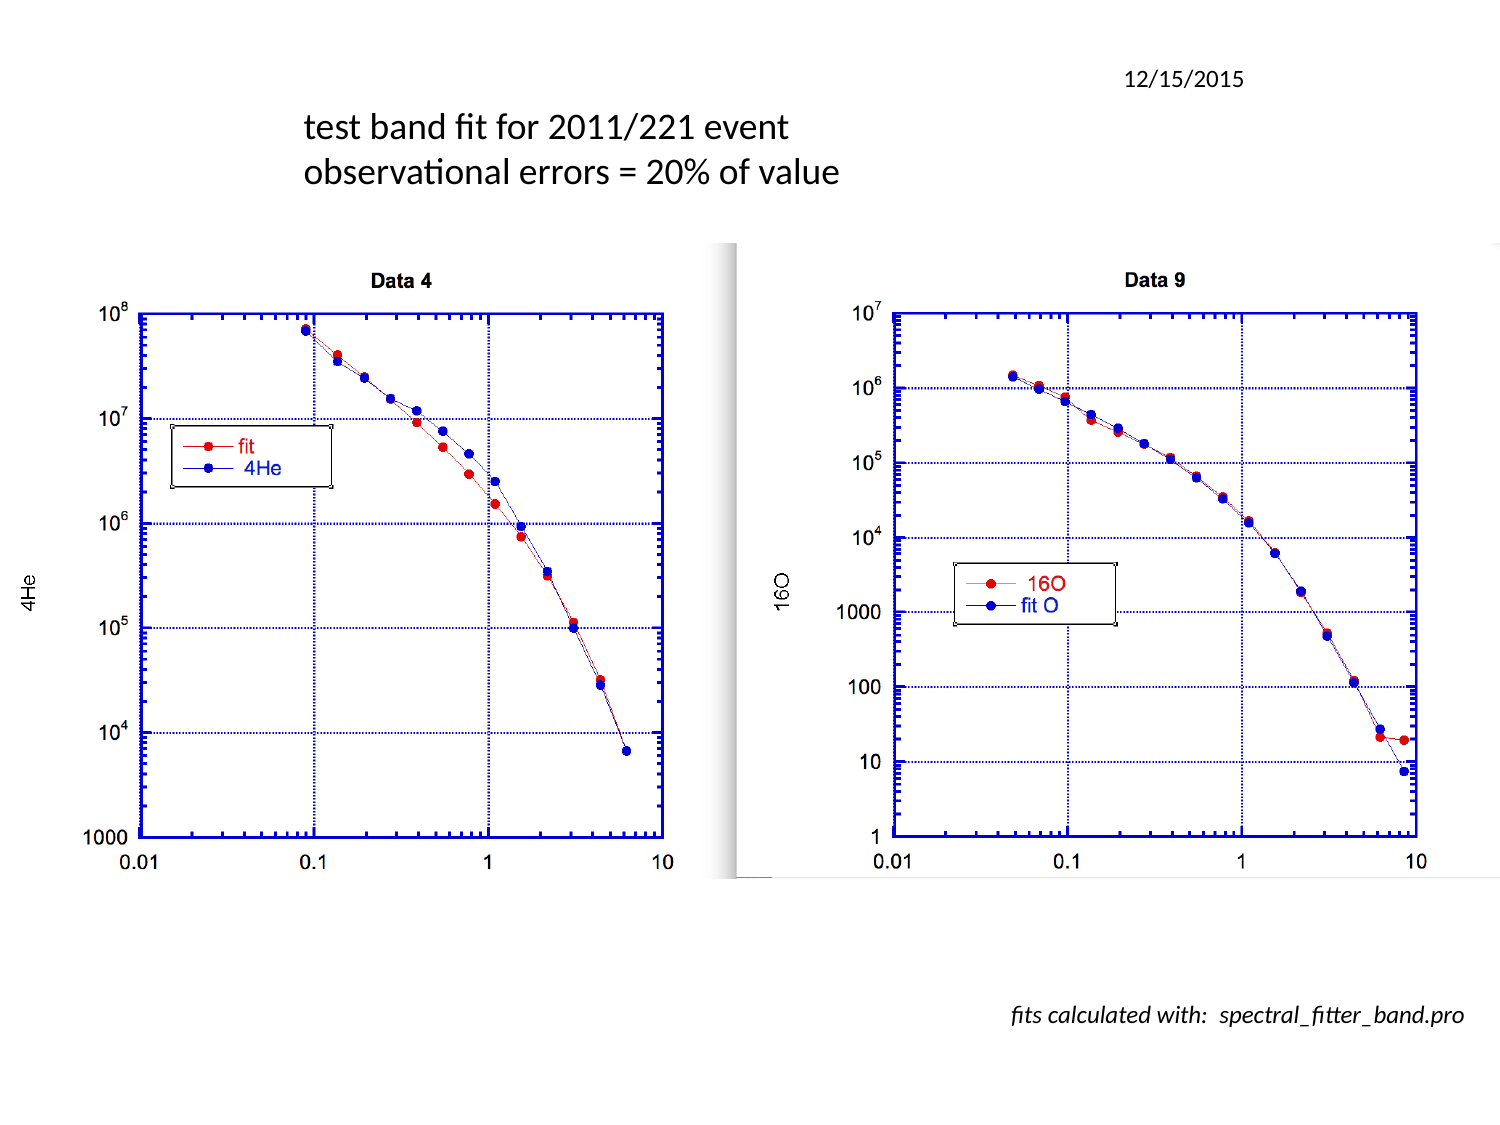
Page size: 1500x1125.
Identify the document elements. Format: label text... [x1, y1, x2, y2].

text_box test band fit for 2011/221 event observational errors = 20% of value [288, 94, 856, 200]
picture [0, 243, 1500, 880]
text_box fits calculated with: spectral_fitter_band.pro [996, 991, 1481, 1036]
text_box 12/15/2015 [1108, 54, 1260, 100]
